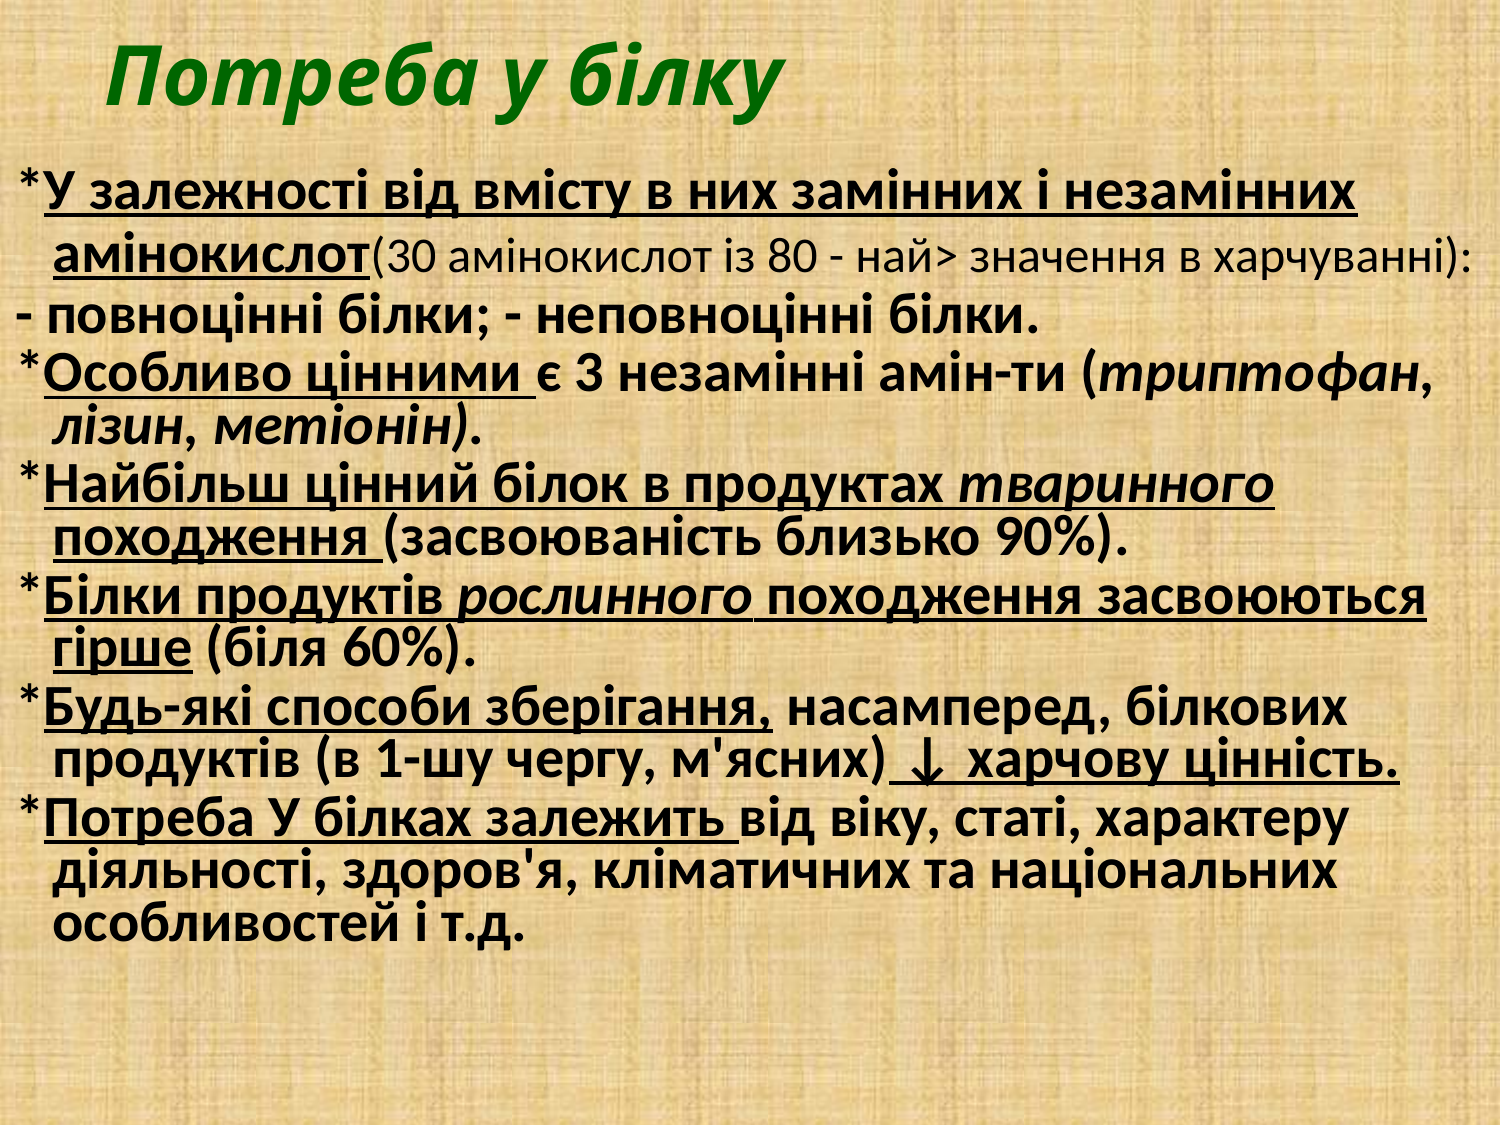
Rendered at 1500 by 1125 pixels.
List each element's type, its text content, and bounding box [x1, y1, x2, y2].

picture [0, 0, 1500, 151]
text_box Потреба у білку [89, 52, 1384, 114]
list *У залежності від вмісту в них замінних і незамінних амінокислот(30 амінокислот із 80 - най> значення в харчуванні): - повноцінні білки; - неповноцінні білки. *Особливо цінними є 3 незамінні амін-ти (триптофан, лізин, метіонін). *Найбільш цінний білок в продуктах тваринного походження (засвоюваність близько 90%). *Білки продуктів рослинного походження засвоюються гірше (біля 60%). *Будь-які способи зберігання, насамперед, білкових продуктів (в 1-шу чергу, м'ясних) ↓ харчову цінність. *Потреба У білках залежить від віку, статі, характеру діяльності, здоров'я, кліматичних та національних особливостей і т.д. [0, 151, 1500, 1125]
